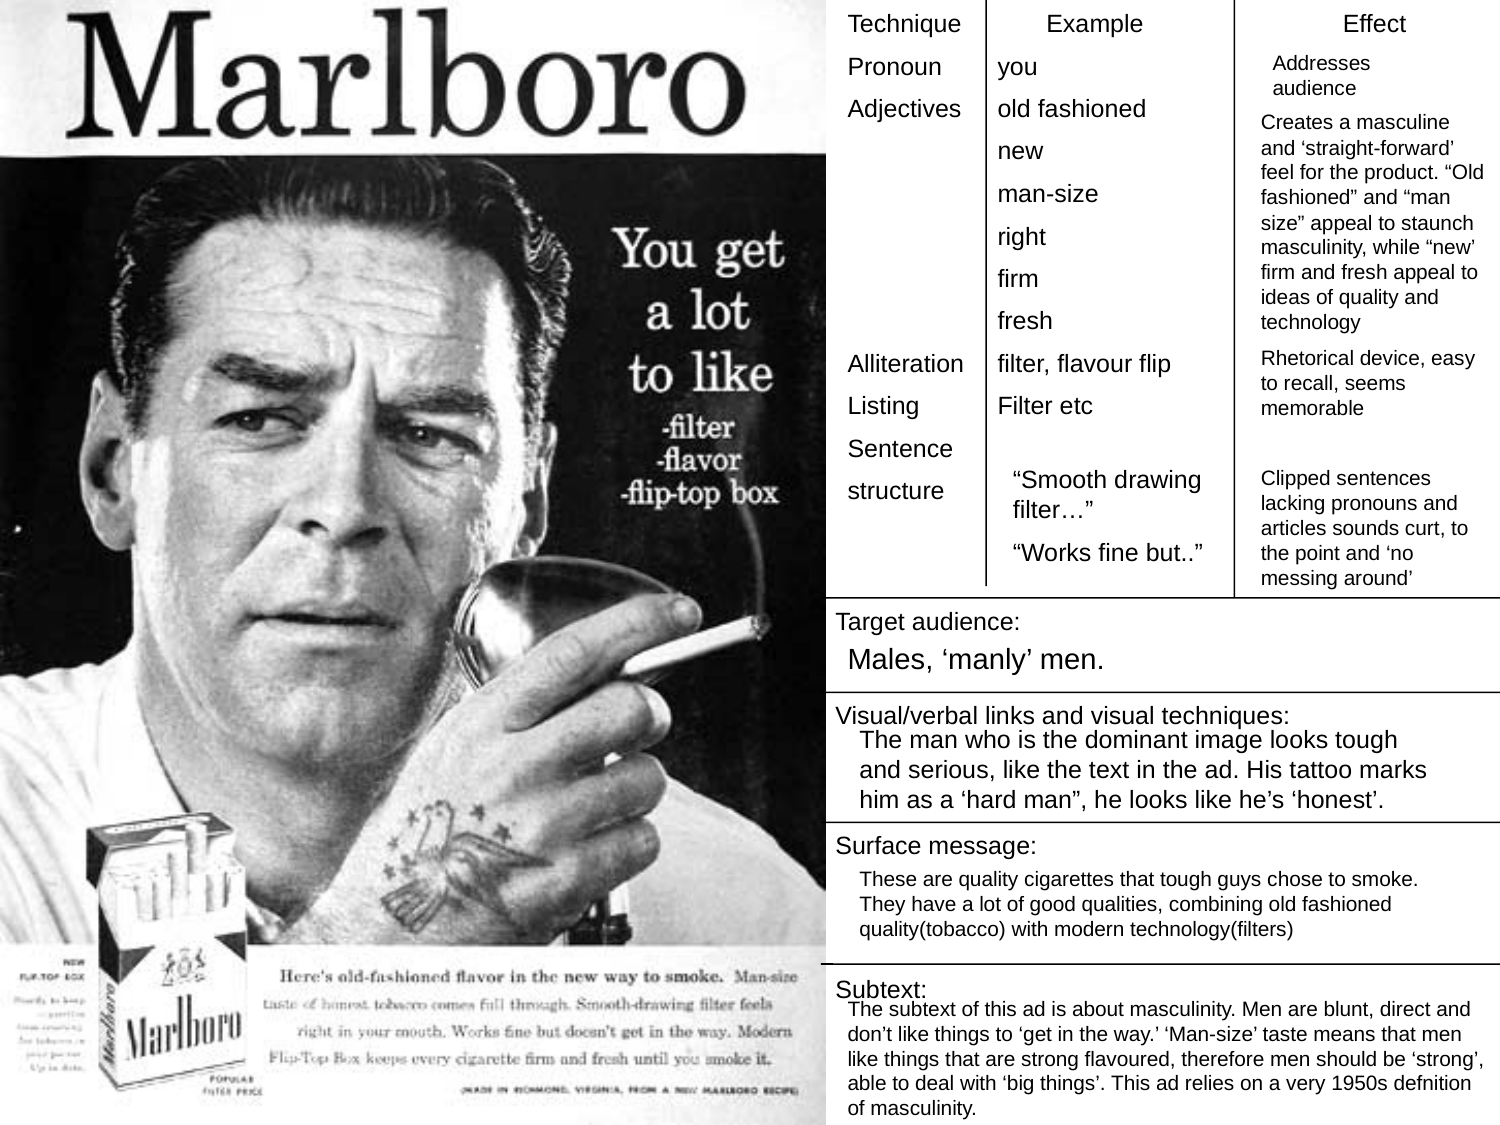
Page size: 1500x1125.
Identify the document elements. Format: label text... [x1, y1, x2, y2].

text_box Subtext: [831, 966, 1400, 1012]
text_box “Smooth drawing filter…” “Works fine but..” [998, 456, 1246, 574]
text_box Visual/verbal links and visual techniques: [831, 692, 1400, 738]
text_box The subtext of this ad is about masculinity. Men are blunt, direct and don’t like things to ‘get in the way.’ ‘Man-size’ taste means that men like things that are strong flavoured, therefore men should be ‘strong’, able to deal with ‘big things’. This ad relies on a very 1950s defnition of masculinity. [832, 987, 1500, 1125]
text_box Addresses audience [1257, 42, 1459, 101]
text_box These are quality cigarettes that tough guys chose to smoke. They have a lot of good qualities, combining old fashioned quality(tobacco) with modern technology(filters) [844, 857, 1471, 948]
text_box The man who is the dominant image looks tough and serious, like the text in the ad. His tattoo marks him as a ‘hard man”, he looks like he’s ‘honest’. [844, 716, 1459, 821]
text_box Pronoun you Adjectives old fashioned new man-size right firm fresh Alliteration filter, flavour flip Listing Filter etc Sentence structure [832, 42, 1211, 512]
text_box Target audience: [831, 597, 1400, 643]
text_box Technique Example Effect [987, 0, 1234, 45]
text_box Males, ‘manly’ men. [832, 633, 1500, 683]
text_box Technique Example Effect [832, 0, 986, 42]
text_box Surface message: [831, 822, 1400, 868]
picture [0, 0, 826, 1125]
text_box Creates a masculine and ‘straight-forward’ feel for the product. “Old fashioned” and “man size” appeal to staunch masculinity, while “new’ firm and fresh appeal to ideas of quality and technology Rhetorical device, easy to recall, seems memorable Clipped sentences lacking pronouns and articles sounds curt, to the point and ‘no messing around’ [1246, 101, 1500, 598]
text_box Technique Example Effect [1235, 0, 1500, 45]
